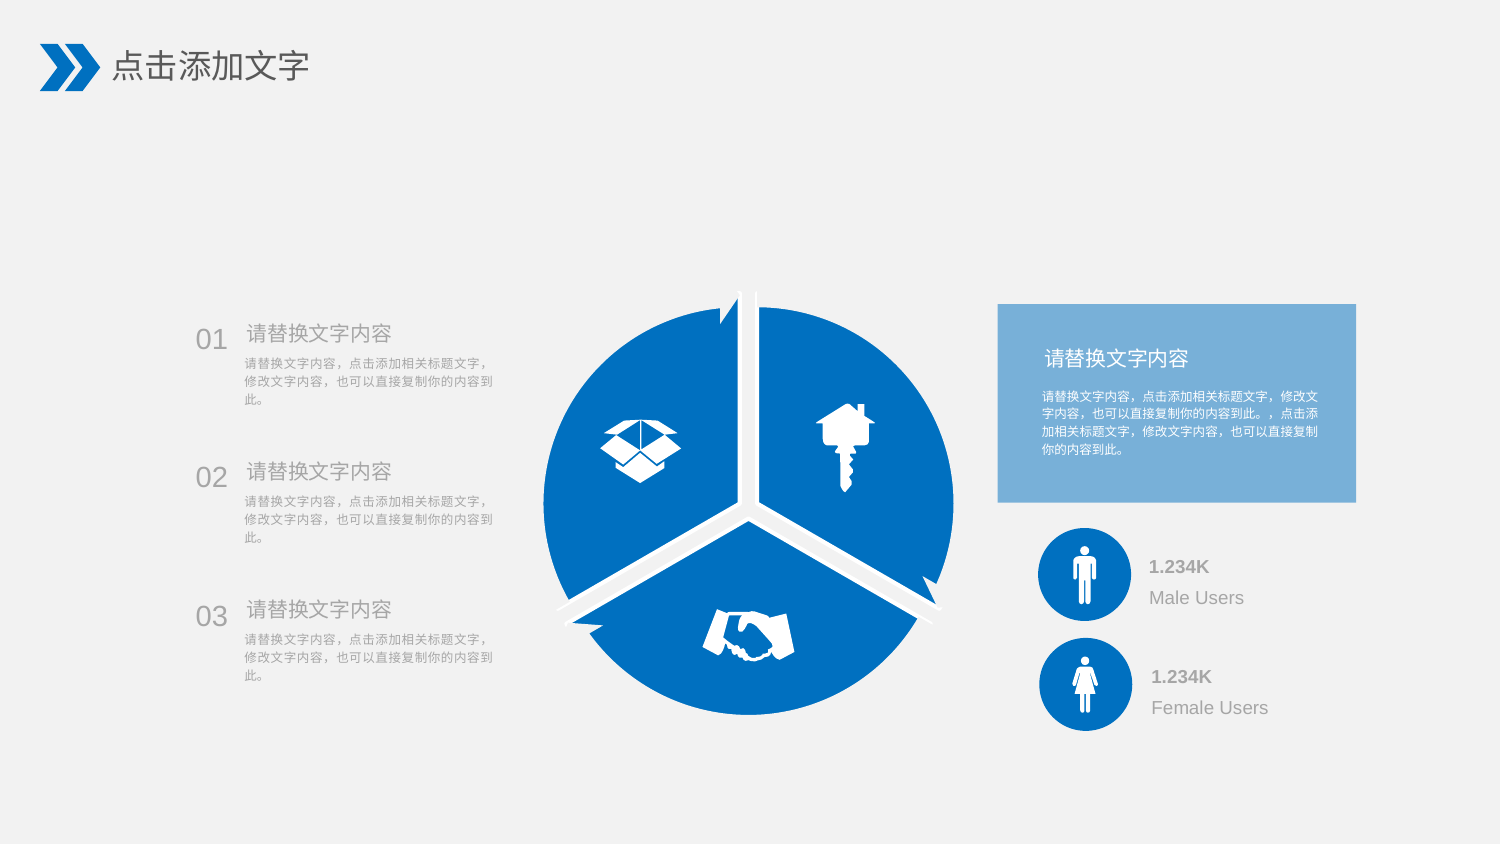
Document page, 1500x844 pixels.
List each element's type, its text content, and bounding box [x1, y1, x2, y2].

text_box 02 [185, 446, 227, 499]
text_box 01 [185, 308, 227, 361]
text_box 1.234K [1140, 654, 1223, 685]
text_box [997, 303, 1357, 504]
text_box Male Users [1138, 575, 1256, 614]
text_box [229, 308, 498, 416]
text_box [599, 419, 682, 484]
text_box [1039, 637, 1133, 732]
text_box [1037, 527, 1132, 622]
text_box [229, 584, 498, 692]
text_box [503, 266, 994, 756]
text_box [229, 446, 498, 554]
text_box Female Users [1140, 685, 1280, 724]
text_box 03 [185, 584, 228, 638]
text_box 1.234K [1138, 545, 1221, 575]
